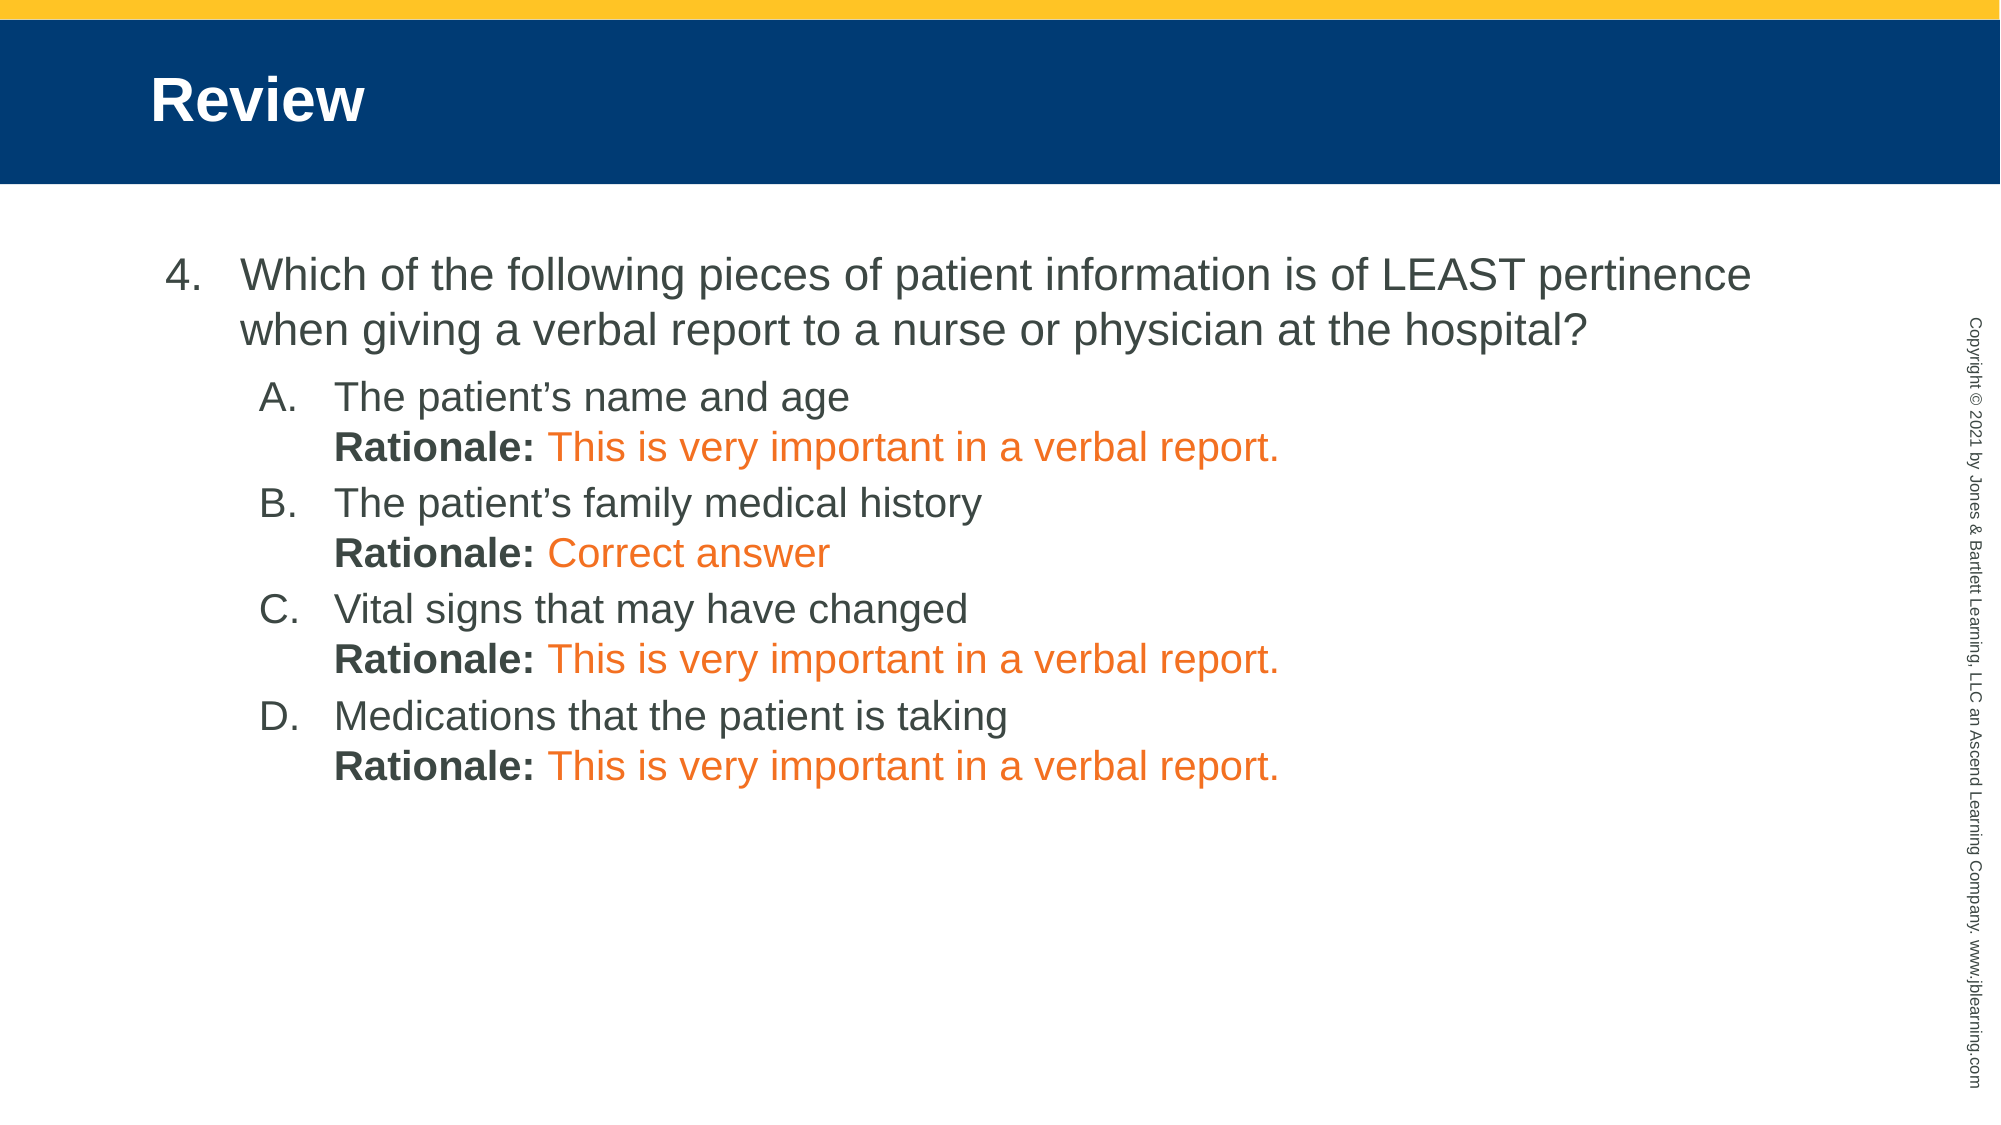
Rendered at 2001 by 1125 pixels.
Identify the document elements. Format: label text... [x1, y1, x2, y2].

list Which of the following pieces of patient information is of LEAST pertinence when giving a verbal report to a nurse or physician at the hospital? The patient’s name and age Rationale: This is very important in a verbal report. The patient’s family medical history Rationale: Correct answer Vital signs that may have changed Rationale: This is very important in a verbal report. Medications that the patient is taking Rationale: This is very important in a verbal report. [150, 237, 1850, 1025]
title Review [0, 19, 2000, 185]
